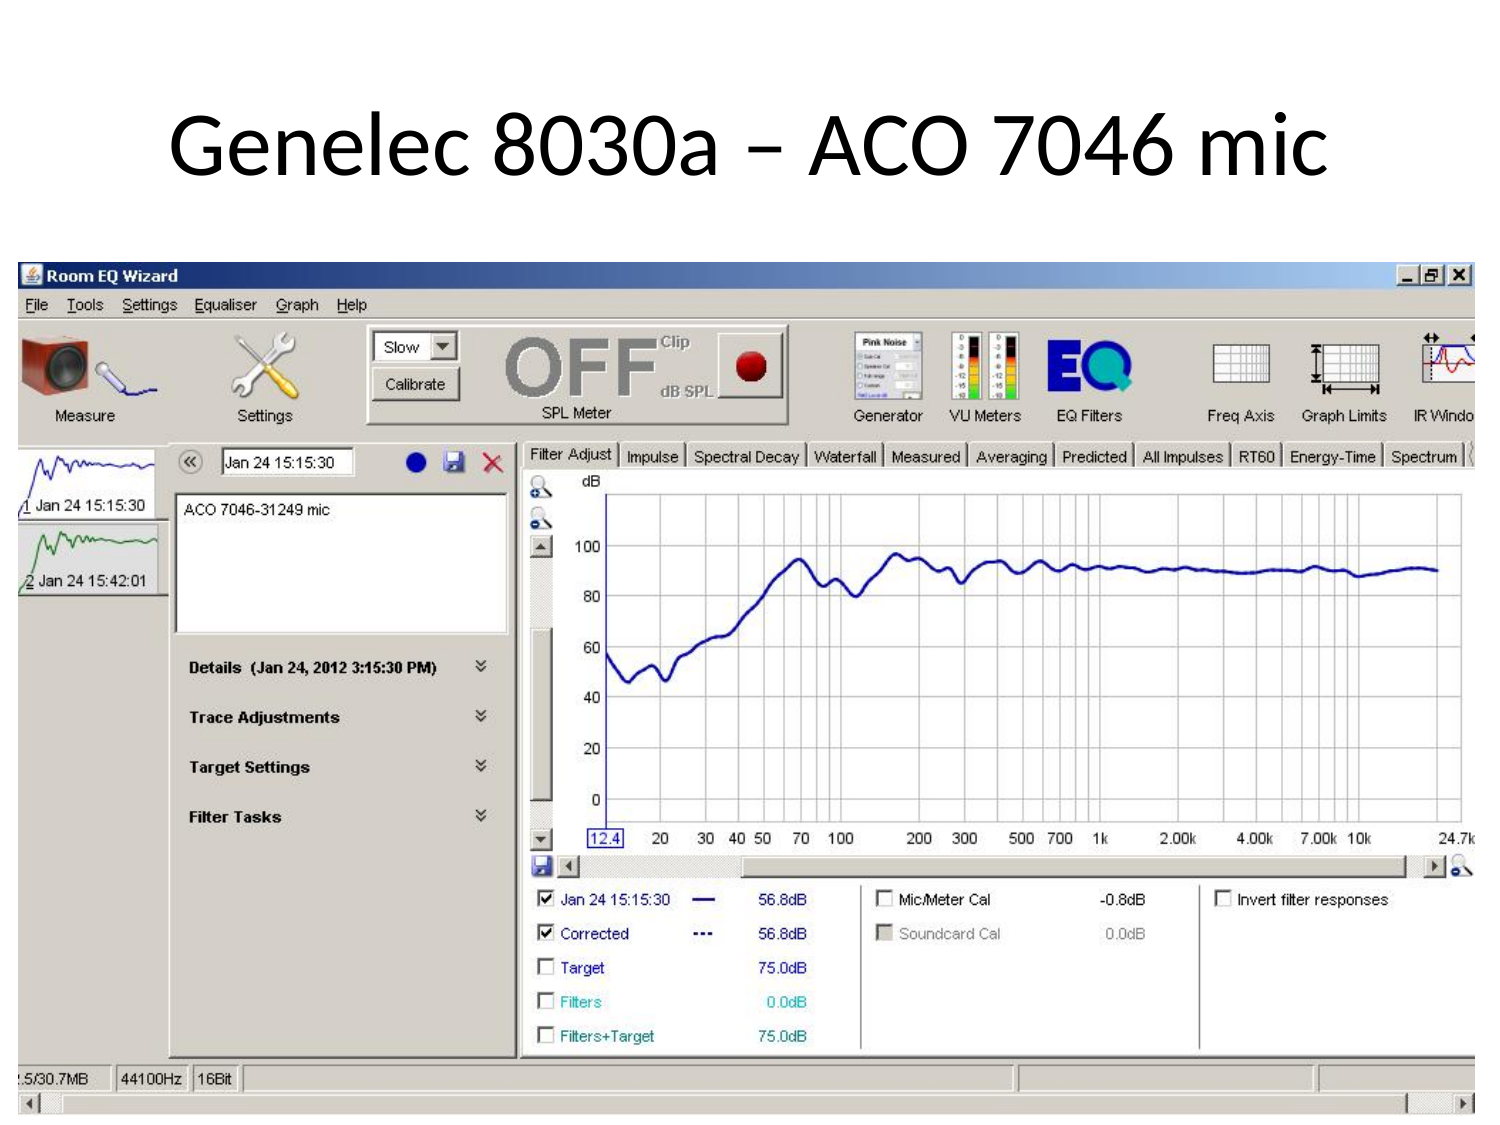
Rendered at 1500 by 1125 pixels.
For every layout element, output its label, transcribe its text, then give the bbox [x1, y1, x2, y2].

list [17, 262, 1476, 1117]
title Genelec 8030a – ACO 7046 mic [75, 45, 1425, 233]
